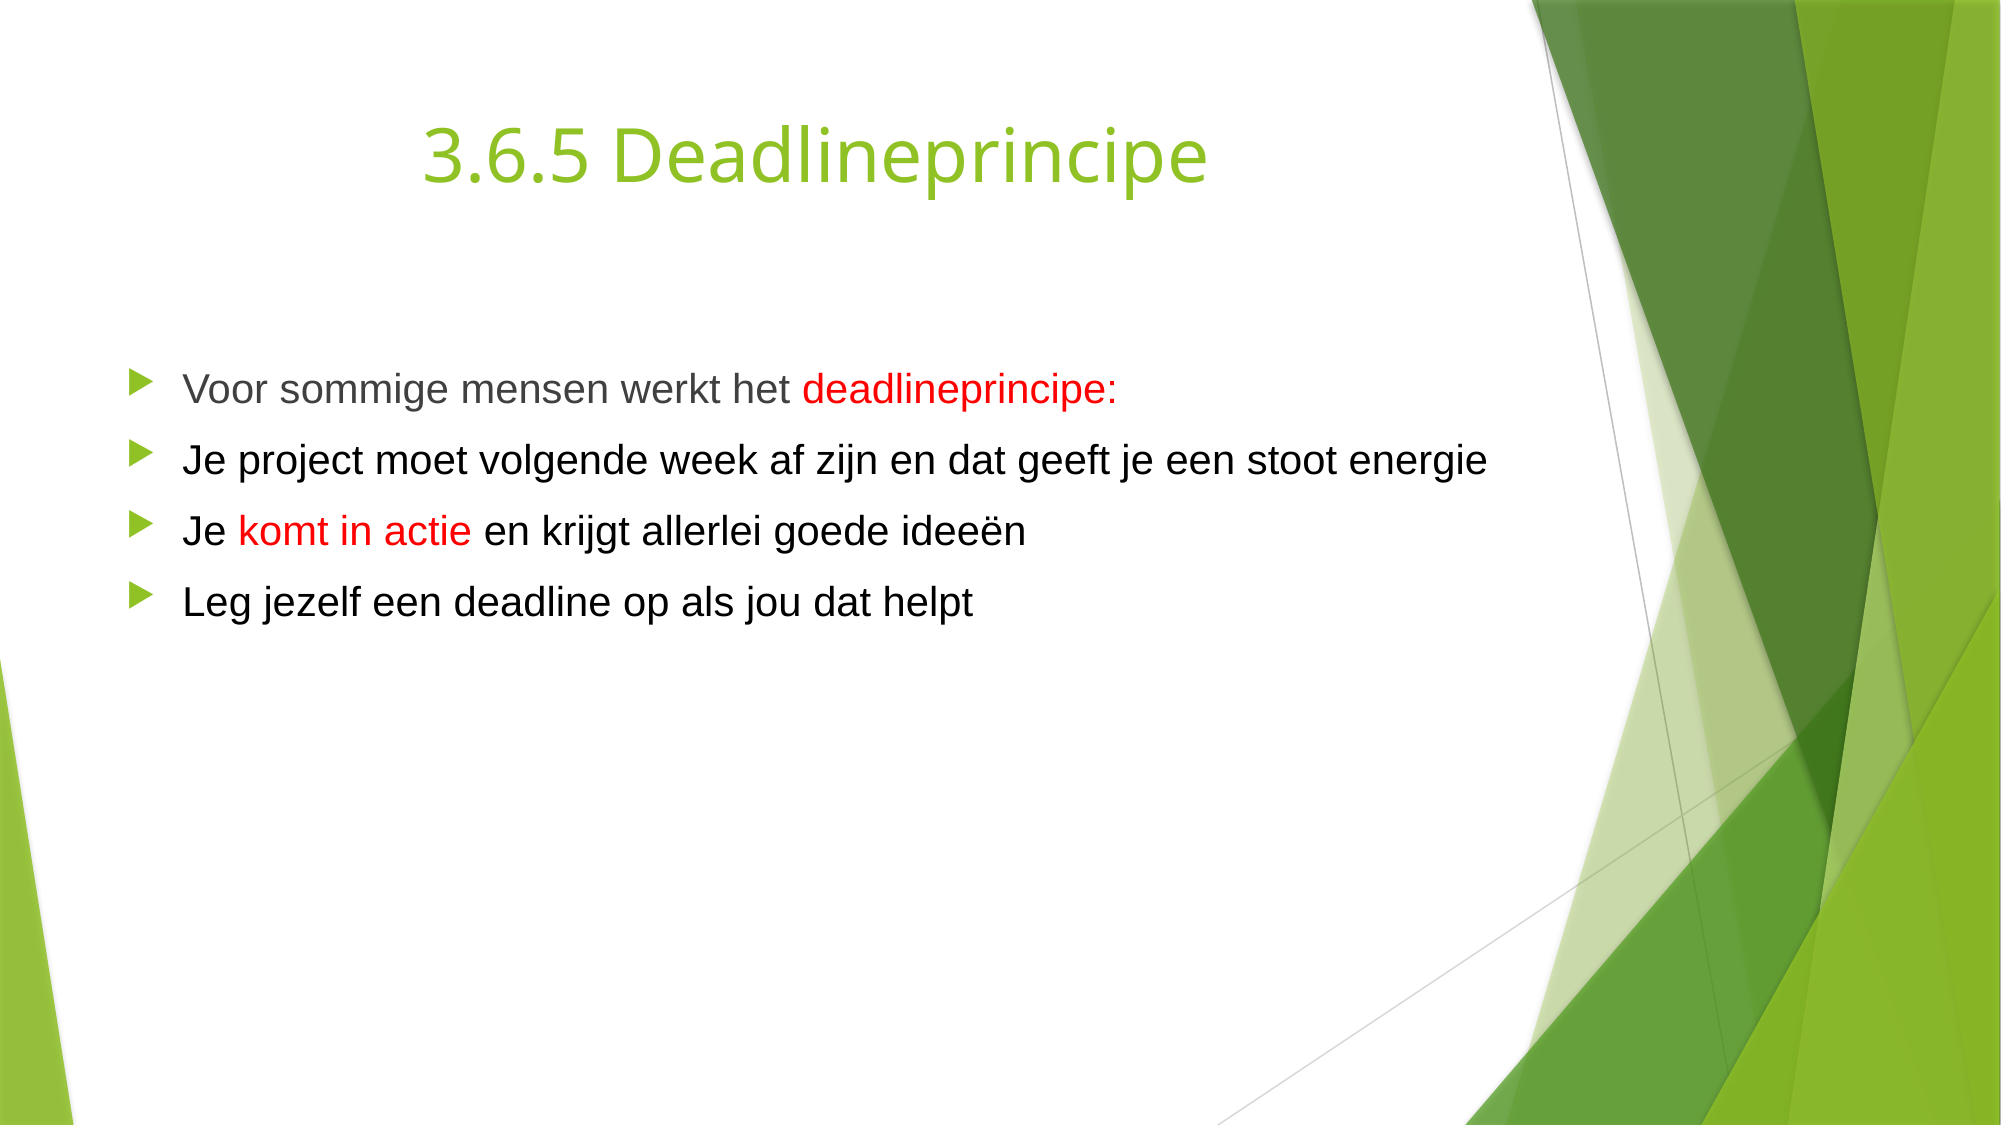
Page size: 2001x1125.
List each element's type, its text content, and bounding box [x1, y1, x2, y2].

title 3.6.5 Deadlineprincipe [111, 99, 1522, 317]
list Voor sommige mensen werkt het deadlineprincipe: Je project moet volgende week af zijn en dat geeft je een stoot energie Je komt in actie en krijgt allerlei goede ideeën Leg jezelf een deadline op als jou dat helpt [111, 354, 1522, 992]
